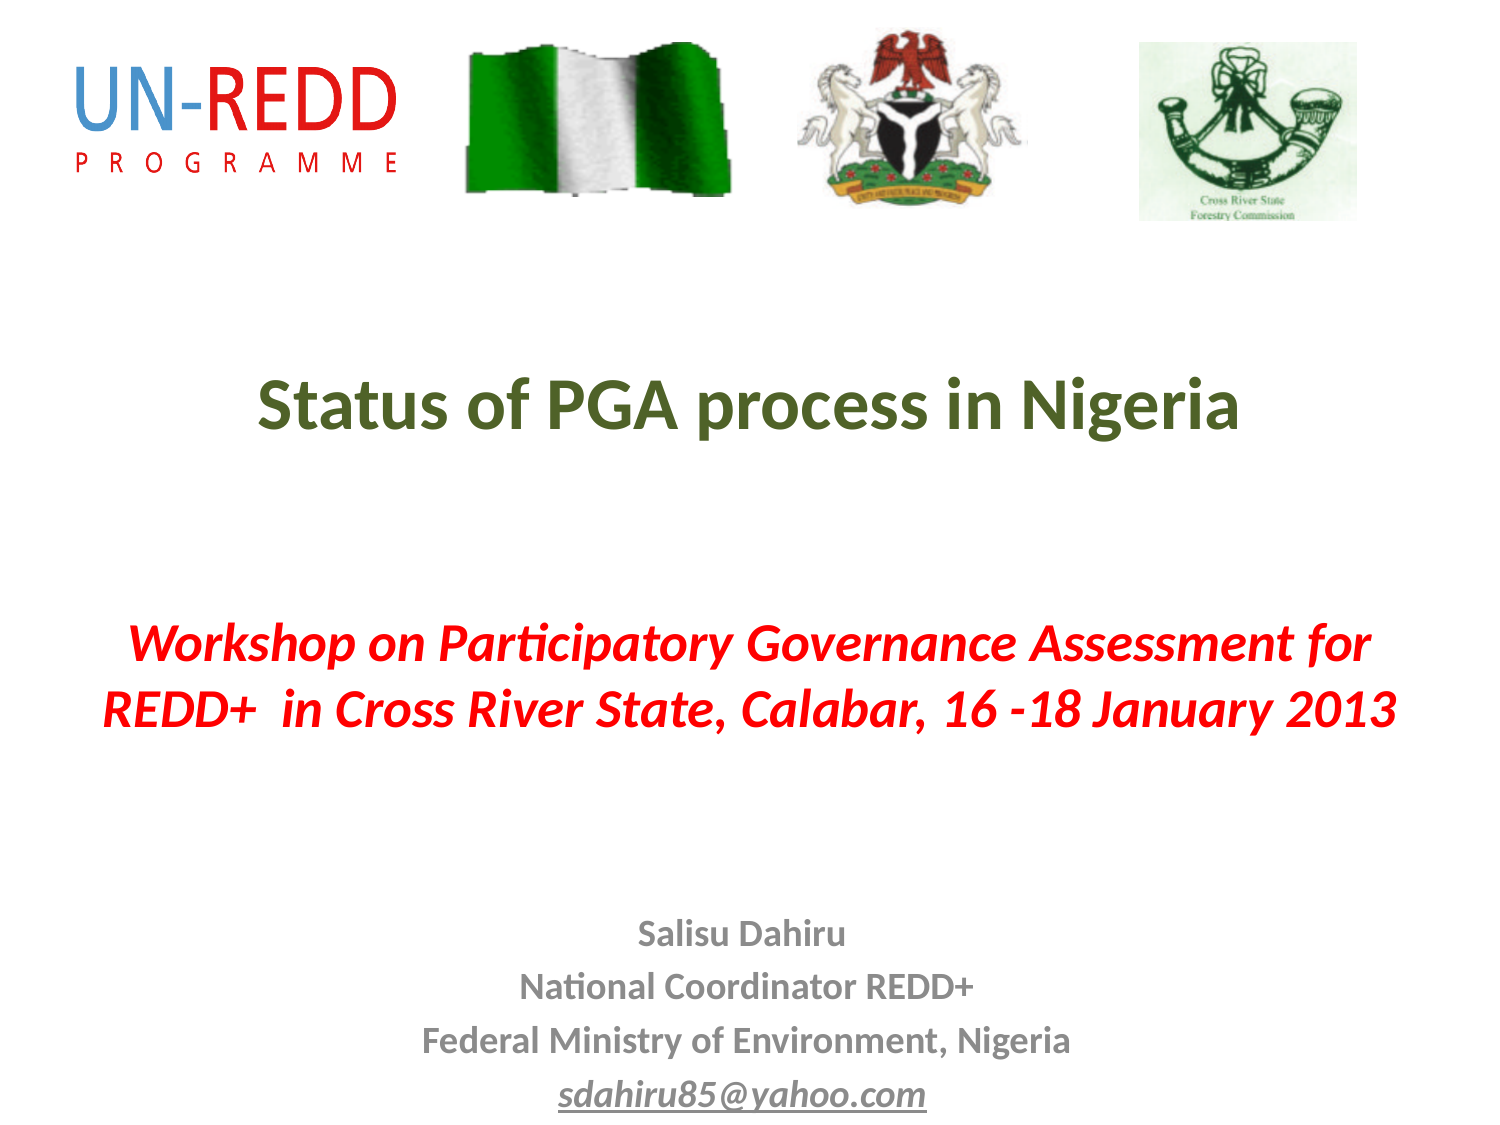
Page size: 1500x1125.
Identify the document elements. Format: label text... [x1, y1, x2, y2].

picture [1139, 42, 1357, 222]
title Status of PGA process in Nigeria Workshop on Participatory Governance Assessment for REDD+ in Cross River State, Calabar, 16 -18 January 2013 [53, 101, 1447, 752]
subtitle Salisu Dahiru National Coordinator REDD+ Federal Ministry of Environment, Nigeria sdahiru85@yahoo.com [221, 821, 1272, 1125]
picture [76, 66, 396, 173]
picture [796, 27, 1028, 212]
picture [463, 42, 748, 197]
